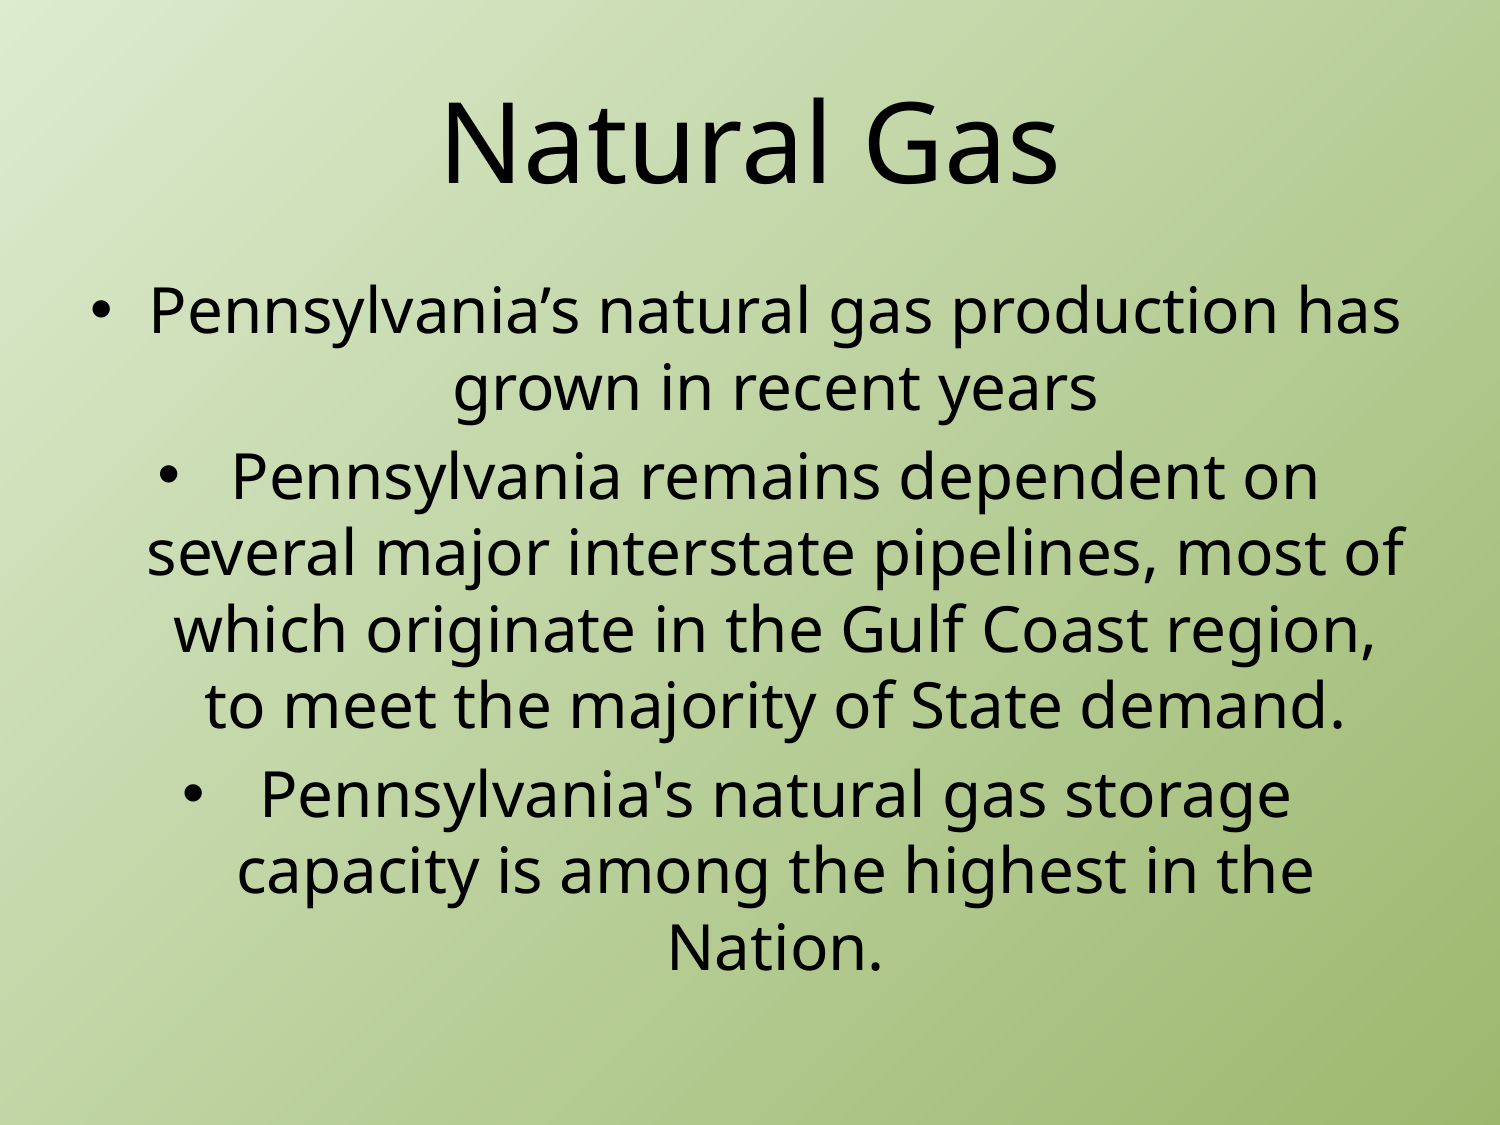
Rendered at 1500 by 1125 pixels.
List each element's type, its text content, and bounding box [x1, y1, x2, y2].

list Pennsylvania’s natural gas production has grown in recent years Pennsylvania remains dependent on several major interstate pipelines, most of which originate in the Gulf Coast region, to meet the majority of State demand. Pennsylvania's natural gas storage capacity is among the highest in the Nation. [75, 262, 1425, 1005]
title Natural Gas [75, 45, 1425, 233]
